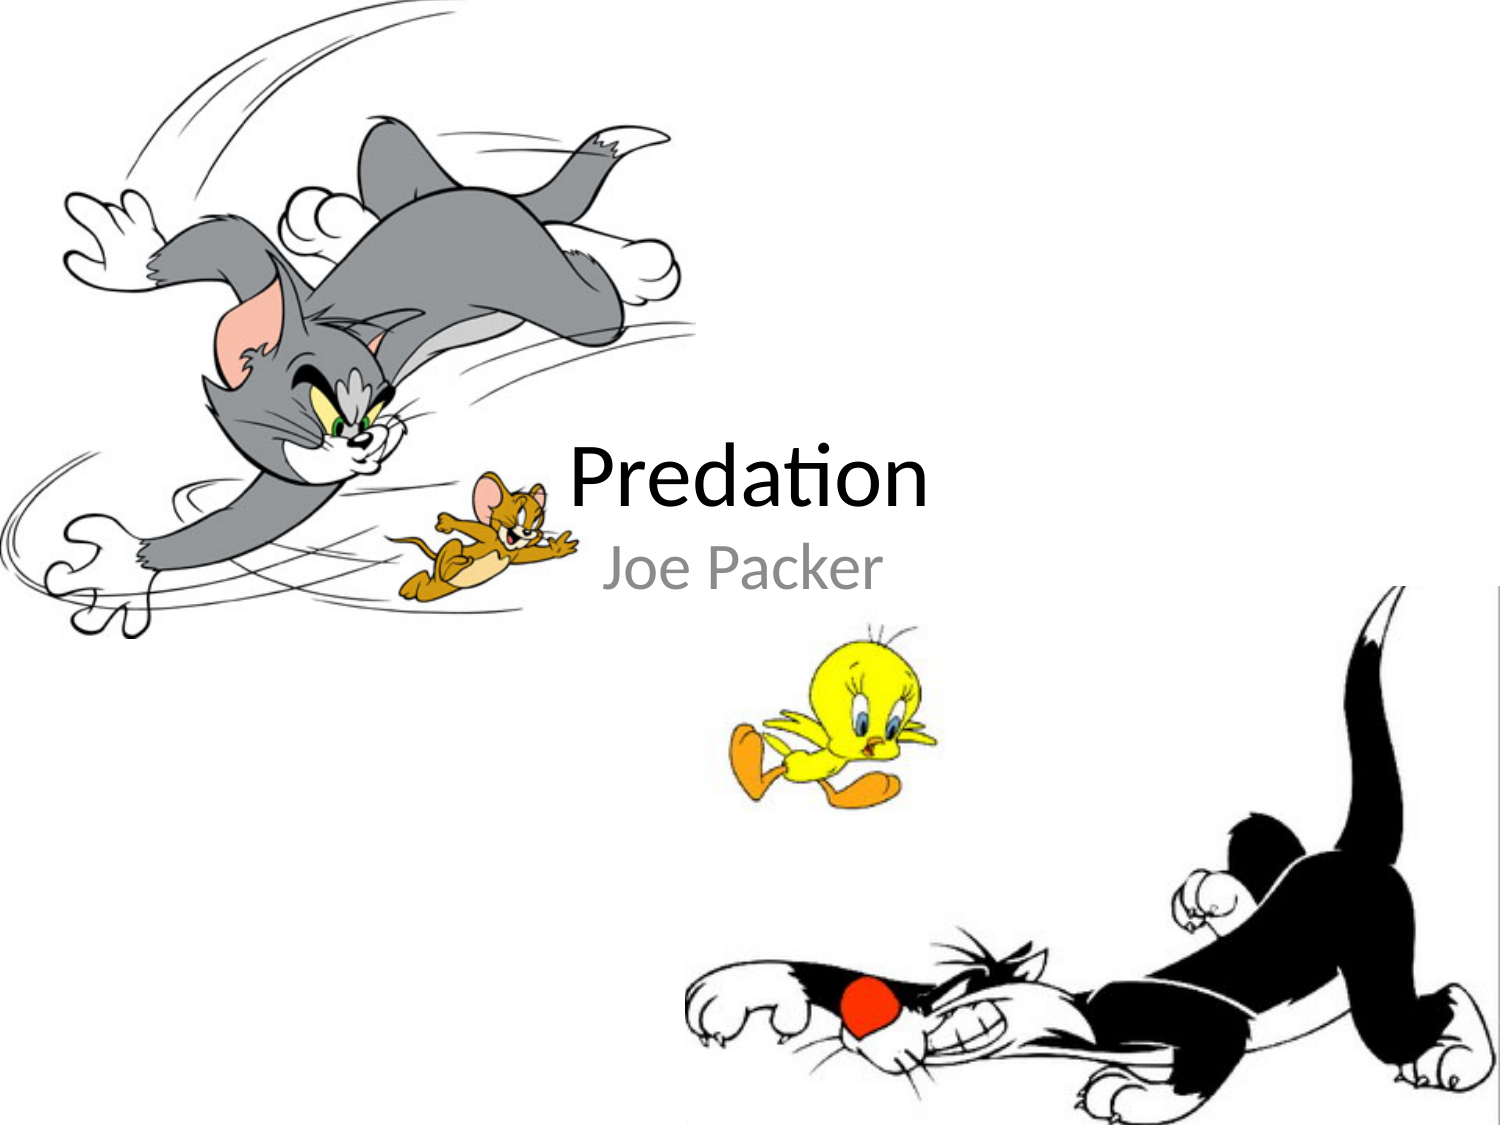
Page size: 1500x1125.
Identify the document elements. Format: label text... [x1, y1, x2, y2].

picture [0, 0, 1500, 1125]
title Predation [699, 349, 1388, 584]
subtitle Joe Packer [699, 515, 1269, 584]
